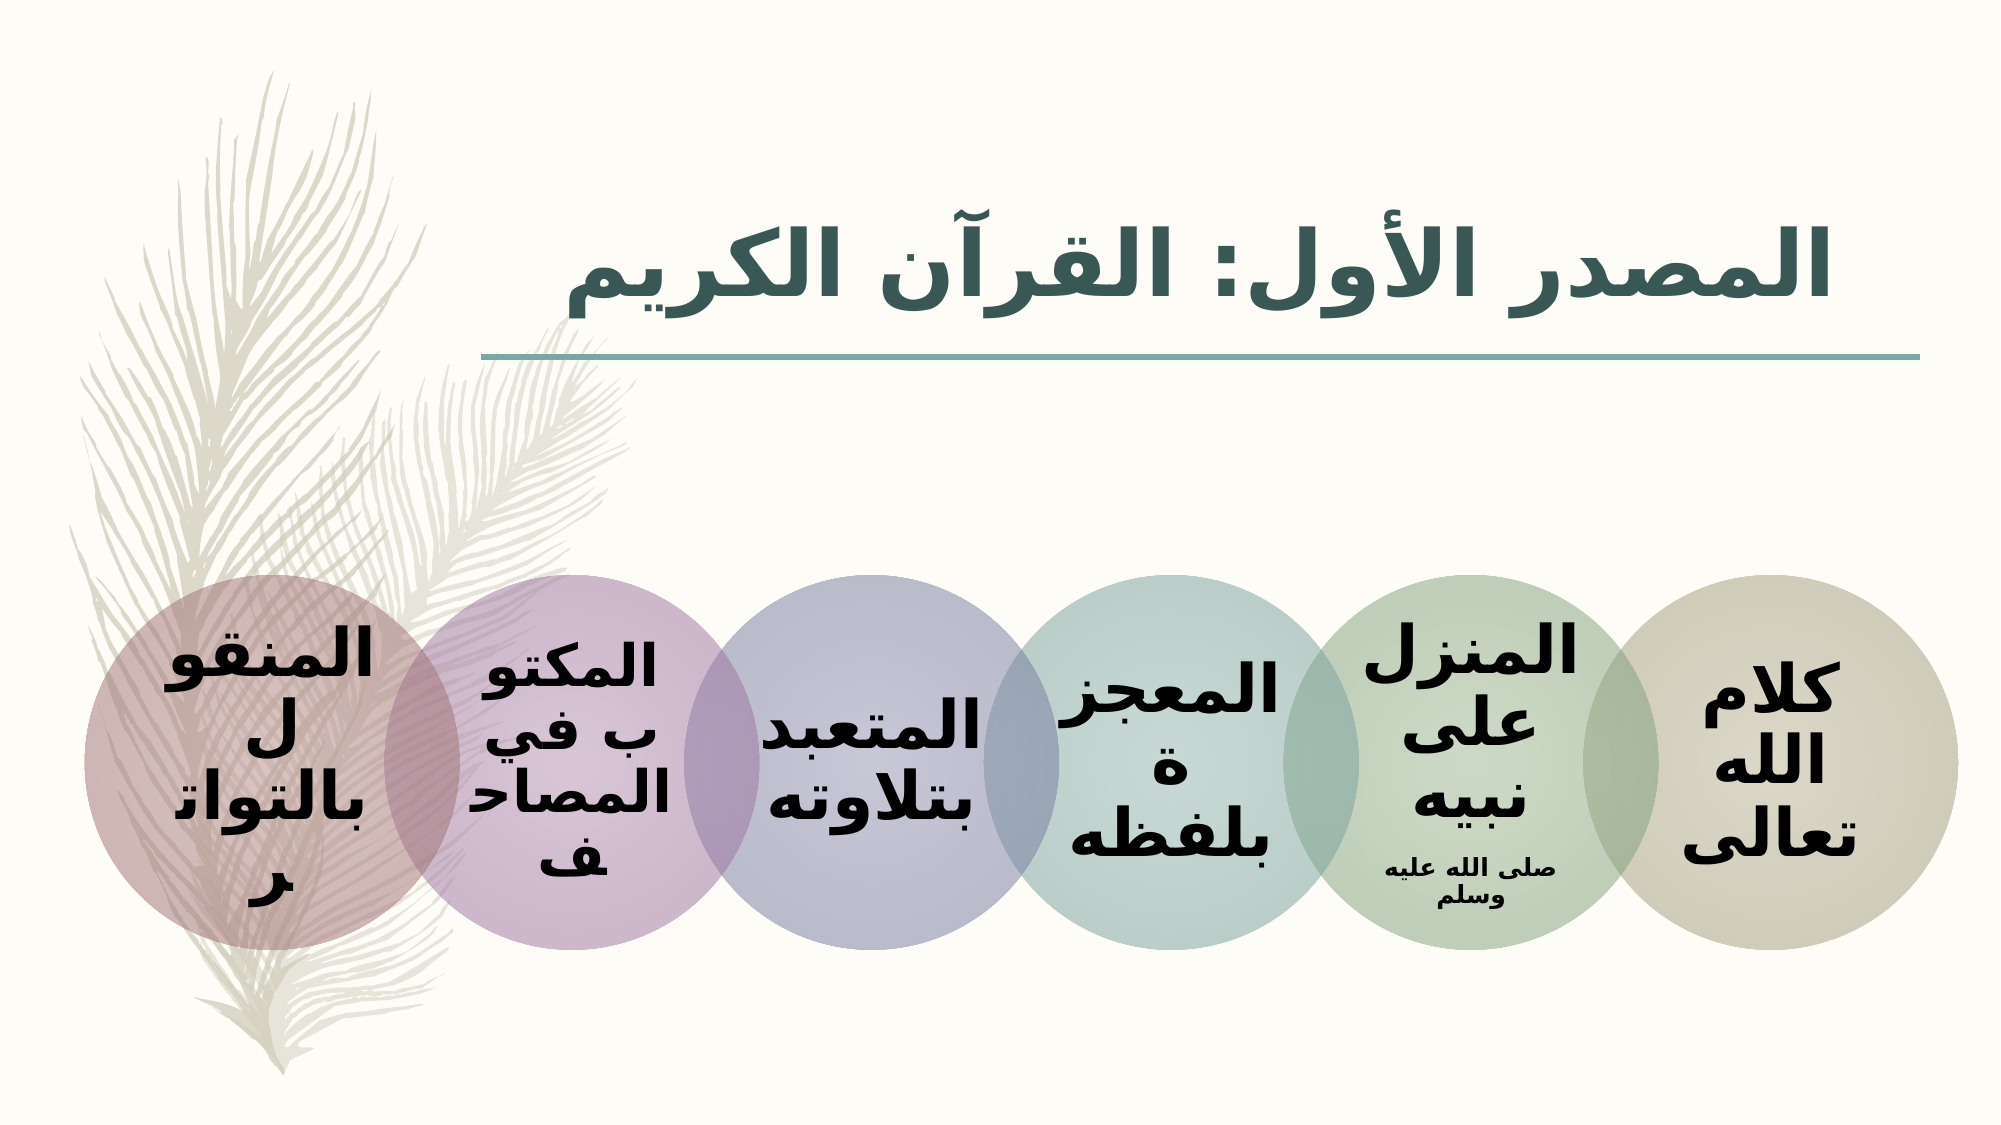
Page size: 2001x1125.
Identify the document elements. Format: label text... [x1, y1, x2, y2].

title المصدر الأول: القرآن الكريم [481, 93, 1920, 350]
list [84, 399, 1959, 1125]
